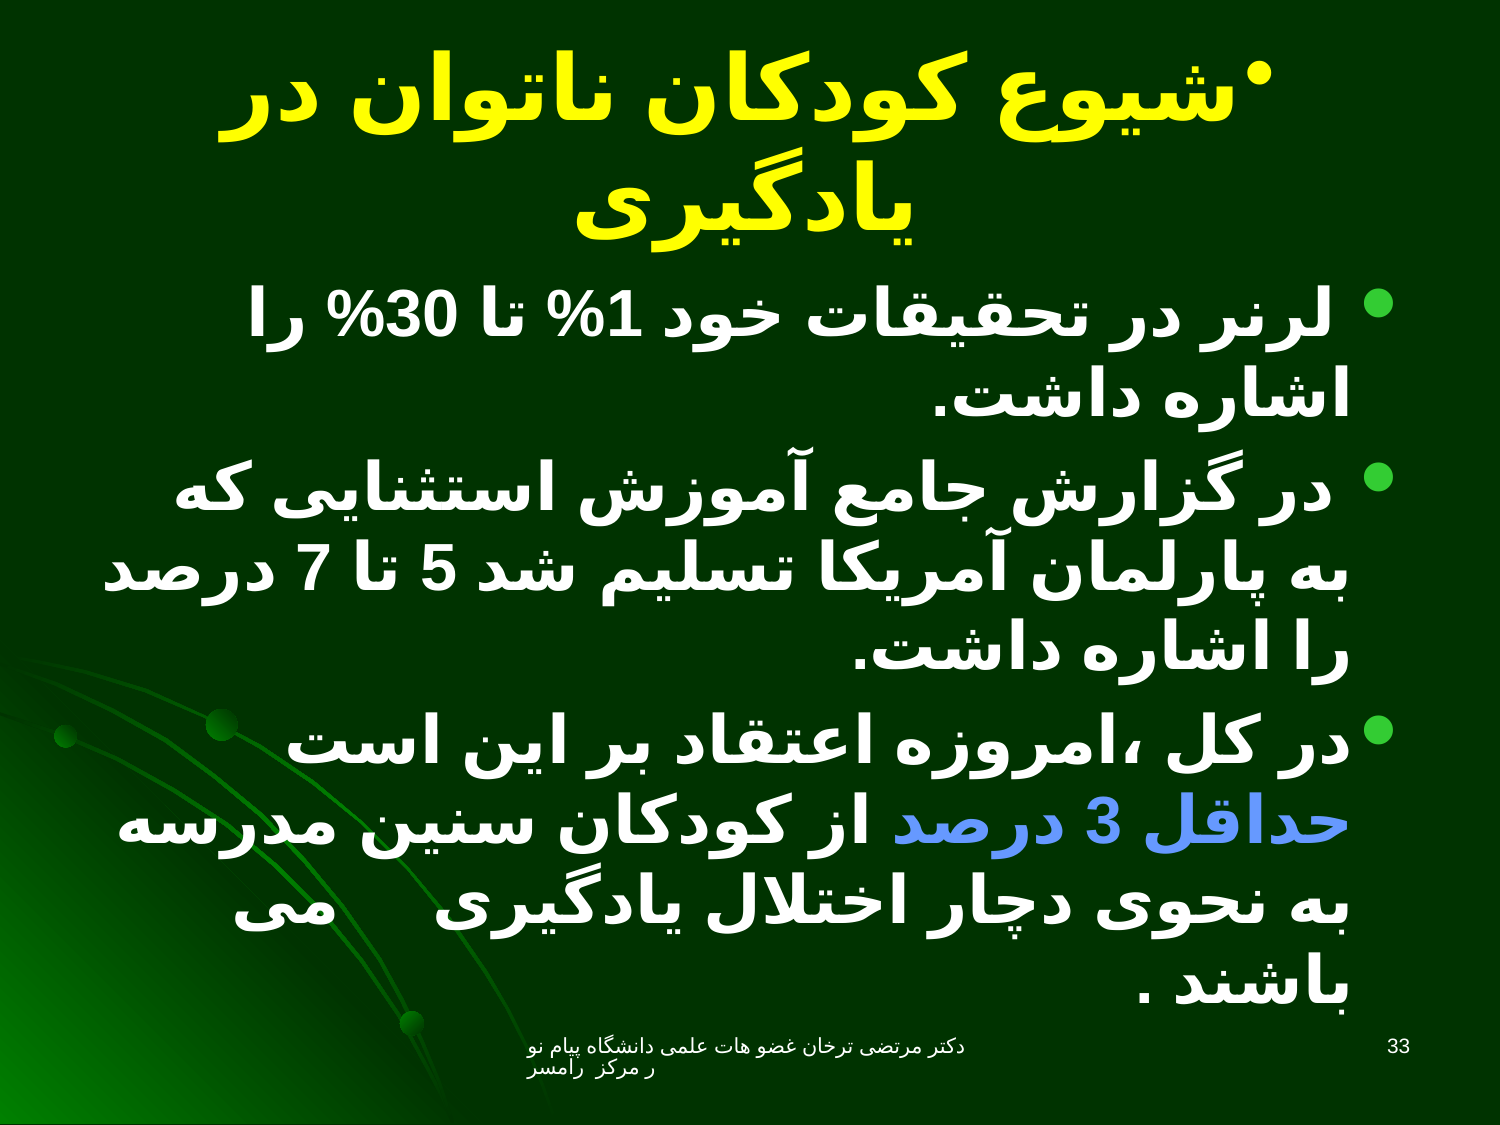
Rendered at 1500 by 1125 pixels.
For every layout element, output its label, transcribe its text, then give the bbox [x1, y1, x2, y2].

footer دکتر مرتضی ترخان غضو هات علمی دانشگاه پیام نور مرکز رامسر [512, 1024, 988, 1101]
title شیوع کودکان ناتوان در یادگیری [74, 45, 1426, 233]
slide_number 33 [1074, 1024, 1426, 1101]
list لرنر در تحقیقات خود 1% تا 30% را اشاره داشت. در گزارش جامع آموزش استثنایی که به پارلمان آمریکا تسلیم شد 5 تا 7 درصد را اشاره داشت. در کل ،امروزه اعتقاد بر این است حداقل 3 درصد از کودکان سنین مدرسه به نحوی دچار اختلال یادگیری می باشند . [74, 262, 1426, 1006]
